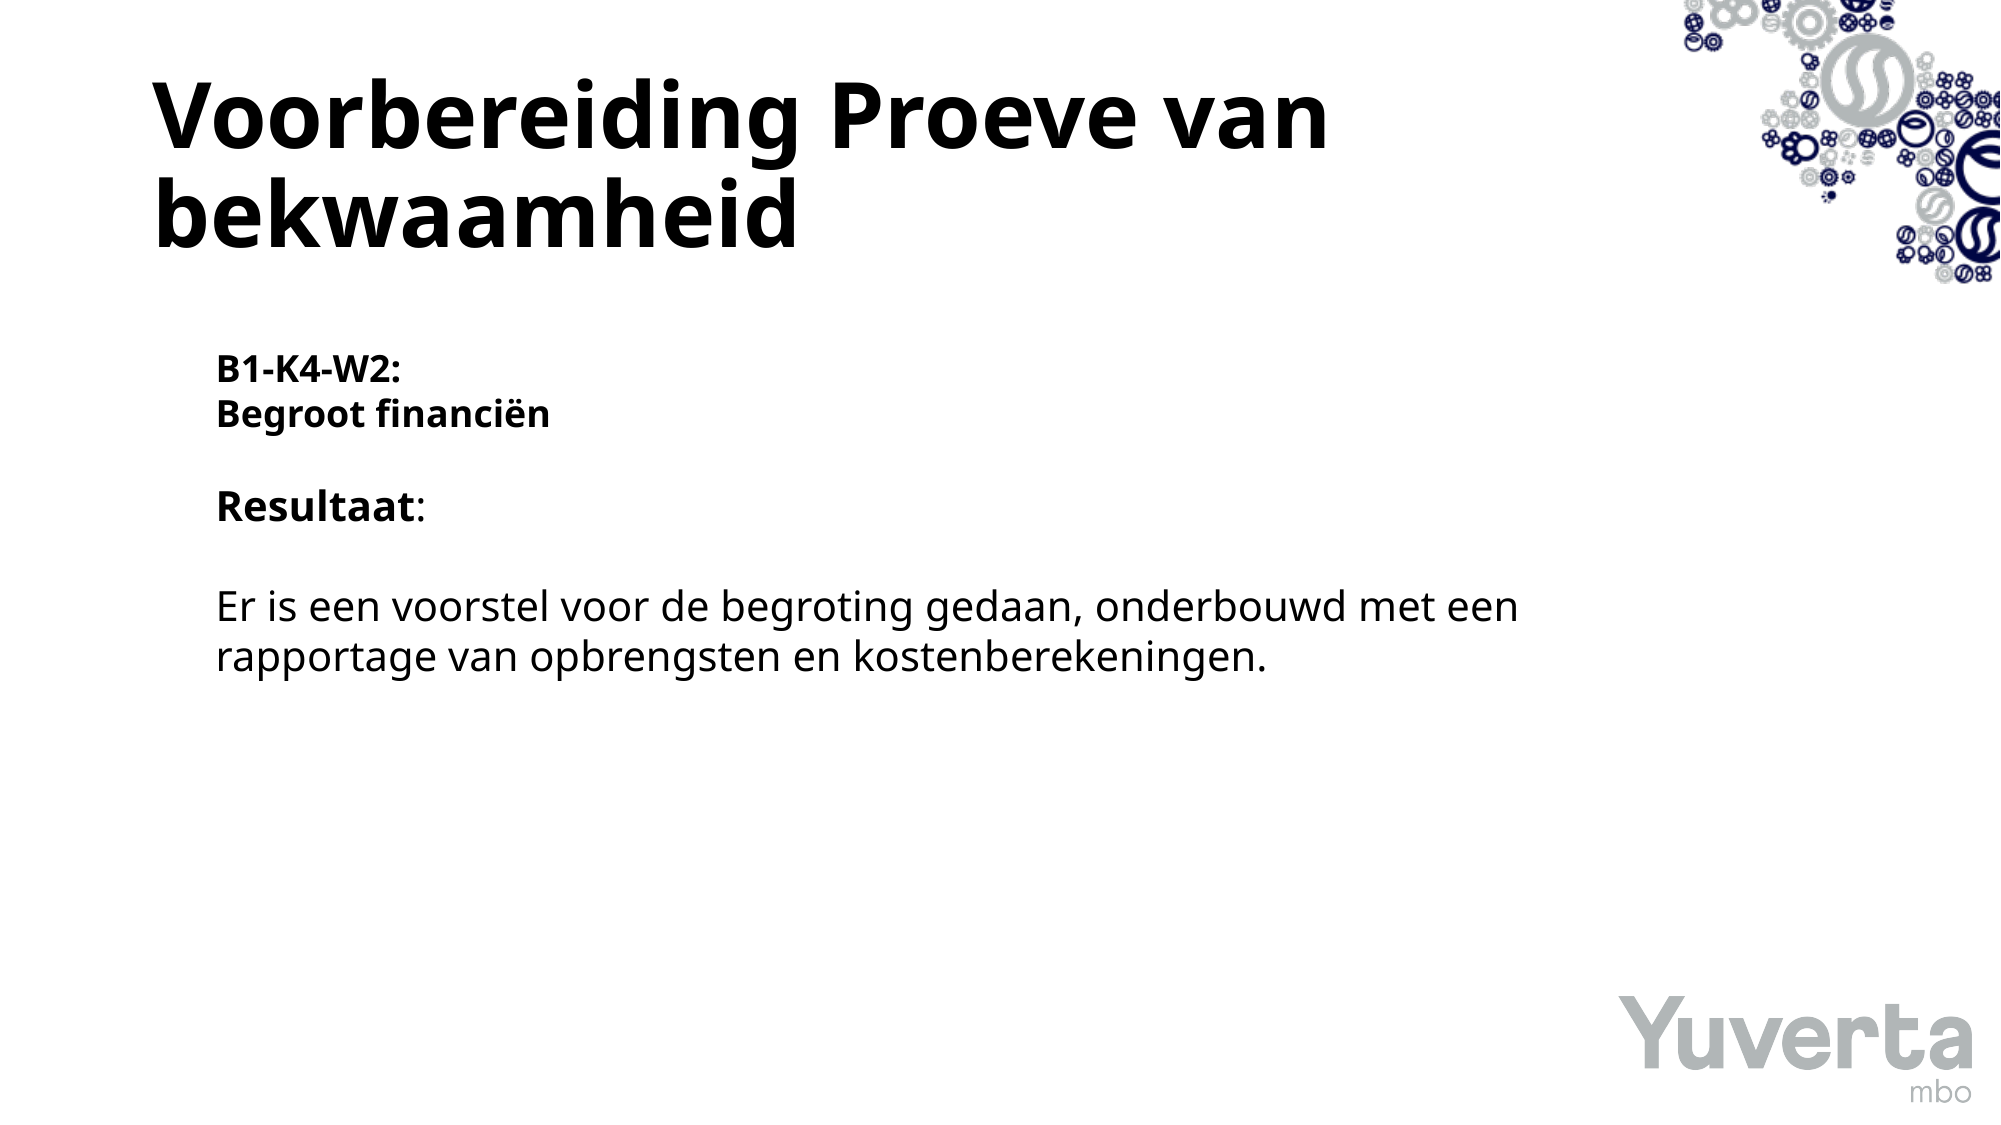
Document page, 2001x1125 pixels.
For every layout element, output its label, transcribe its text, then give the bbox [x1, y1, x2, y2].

picture [0, 0, 2000, 1125]
text_box B1-K4-W2: Begroot financiën Resultaat: Er is een voorstel voor de begroting gedaan, onderbouwd met een rapportage van opbrengsten en kostenberekeningen. [200, 337, 1736, 733]
title Voorbereiding Proeve van bekwaamheid [137, 59, 1863, 278]
